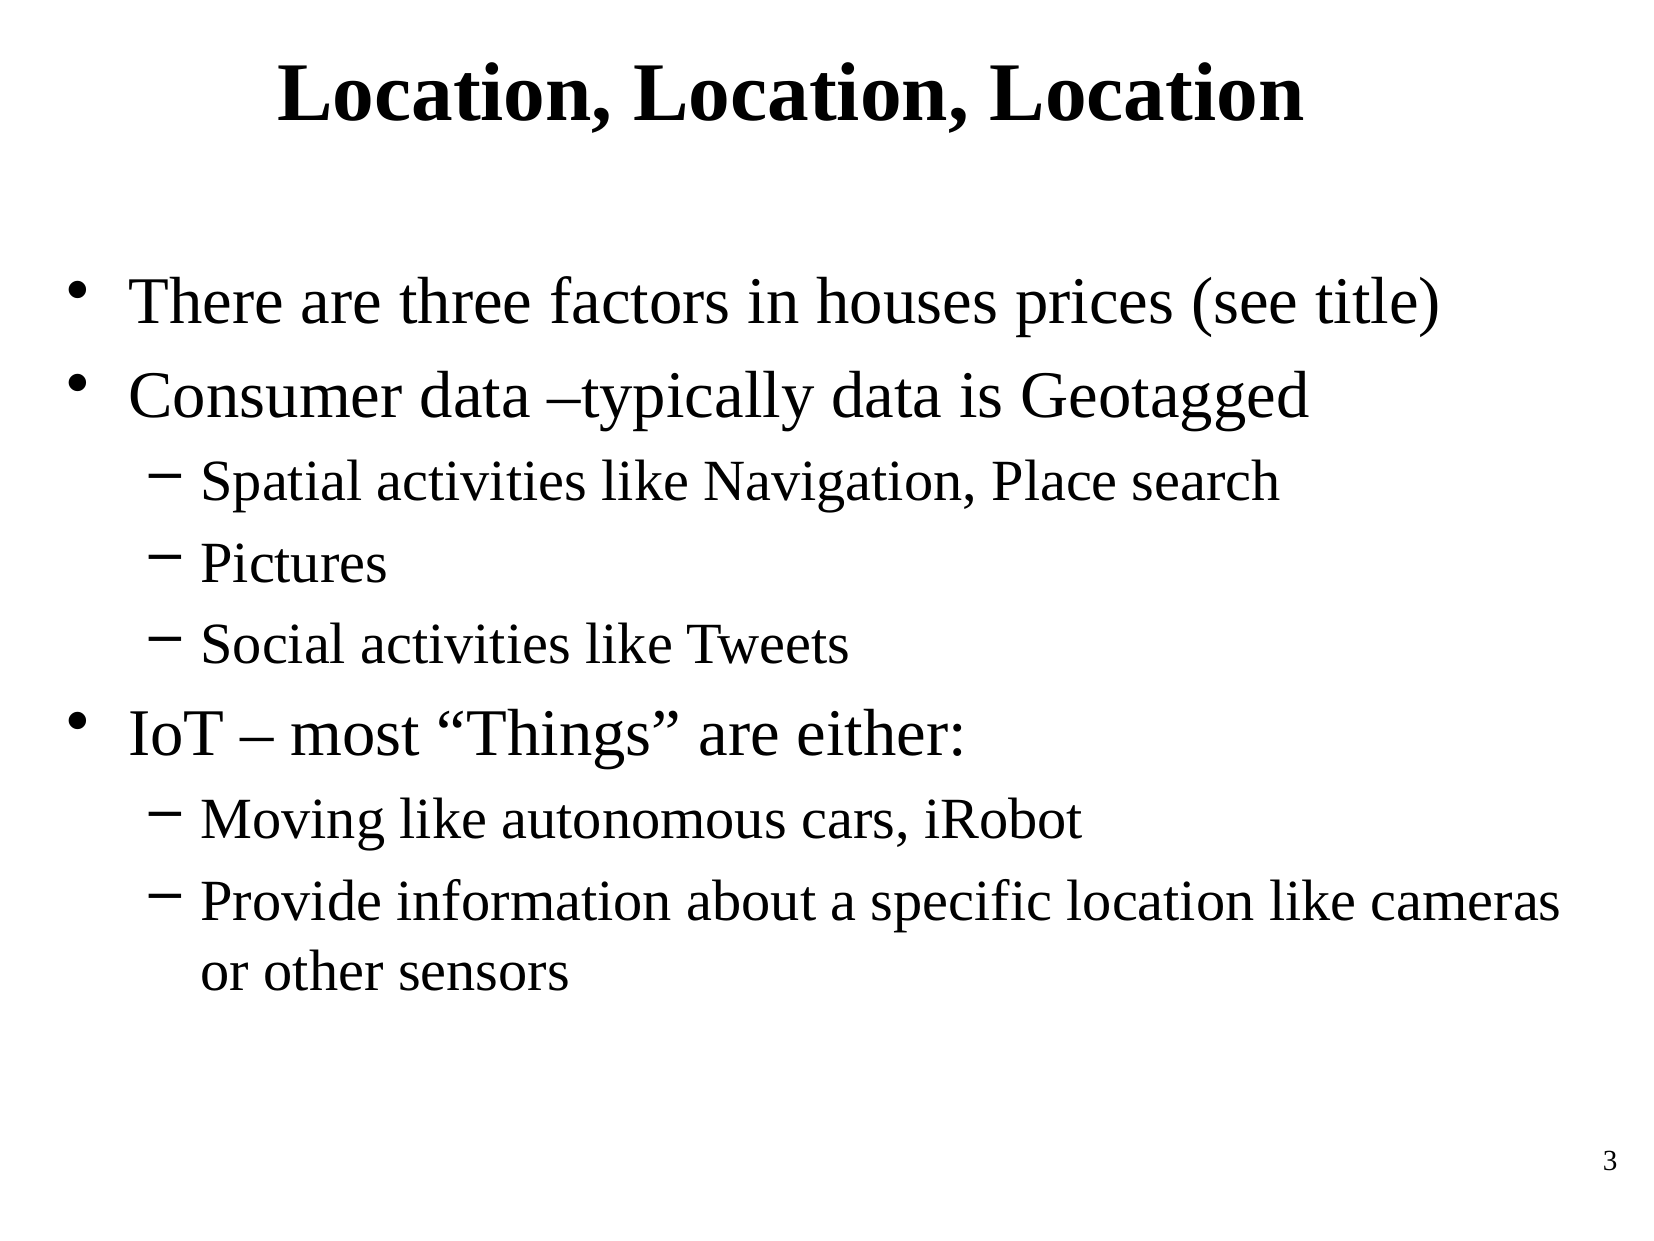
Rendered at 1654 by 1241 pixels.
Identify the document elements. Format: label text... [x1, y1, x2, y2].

slide_number 3 [1289, 1136, 1635, 1220]
title Location, Location, Location [260, 12, 1627, 162]
list There are three factors in houses prices (see title) Consumer data –typically data is Geotagged Spatial activities like Navigation, Place search Pictures Social activities like Tweets IoT – most “Things” are either: Moving like autonomous cars, iRobot Provide information about a specific location like cameras or other sensors [49, 248, 1614, 1103]
